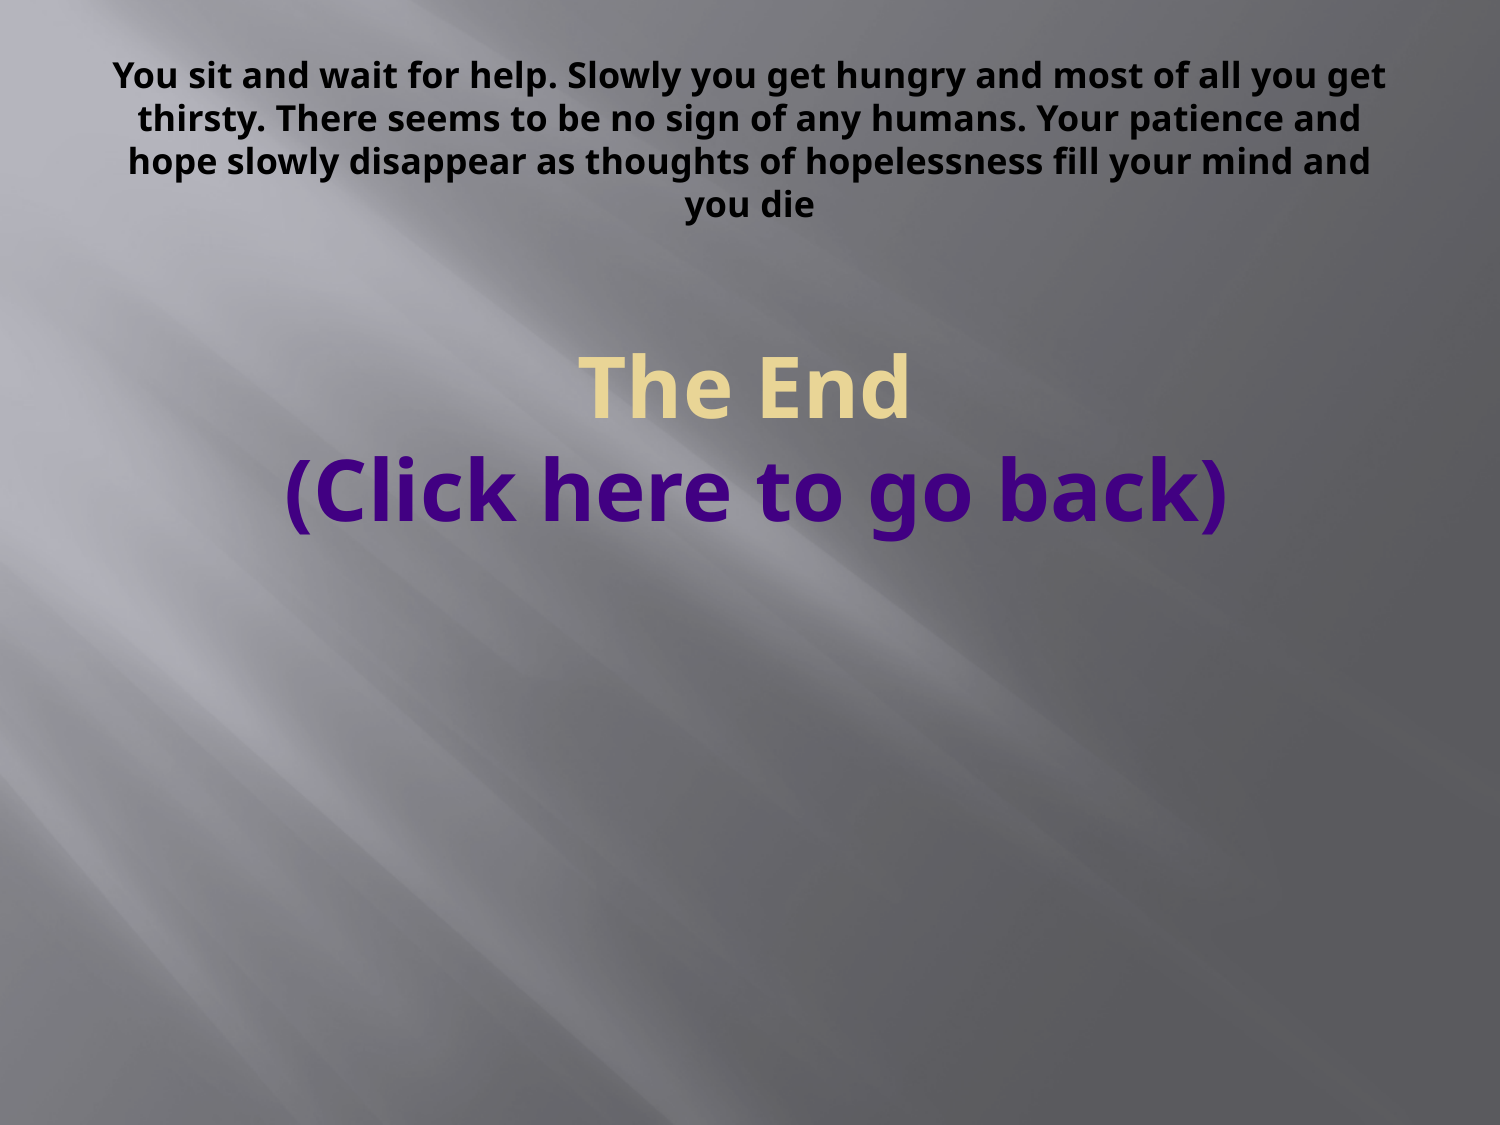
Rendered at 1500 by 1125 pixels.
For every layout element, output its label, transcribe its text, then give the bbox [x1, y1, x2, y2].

text_box The End (Click here to go back) [81, 292, 1432, 593]
title You sit and wait for help. Slowly you get hungry and most of all you get thirsty. There seems to be no sign of any humans. Your patience and hope slowly disappear as thoughts of hopelessness fill your mind and you die [75, 45, 1425, 233]
